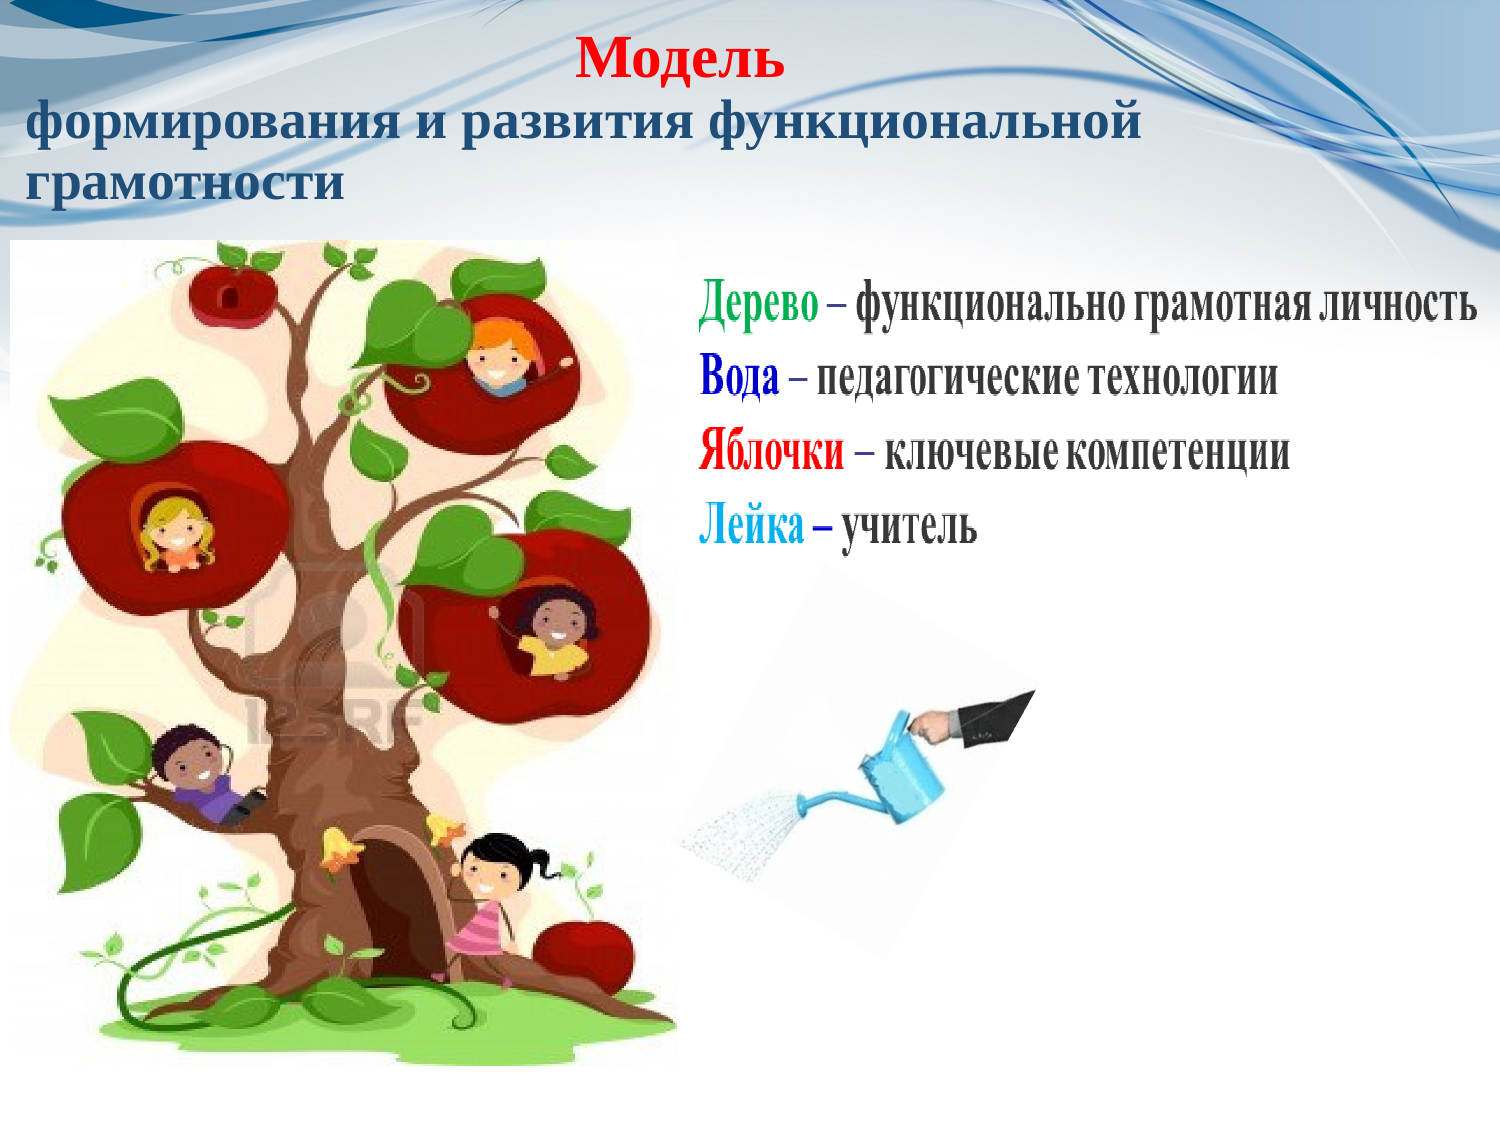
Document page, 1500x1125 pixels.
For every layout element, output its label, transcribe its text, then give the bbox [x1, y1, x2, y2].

picture [0, 0, 1500, 1125]
title Модель формирования и развития функциональной грамотности [10, 17, 1483, 219]
